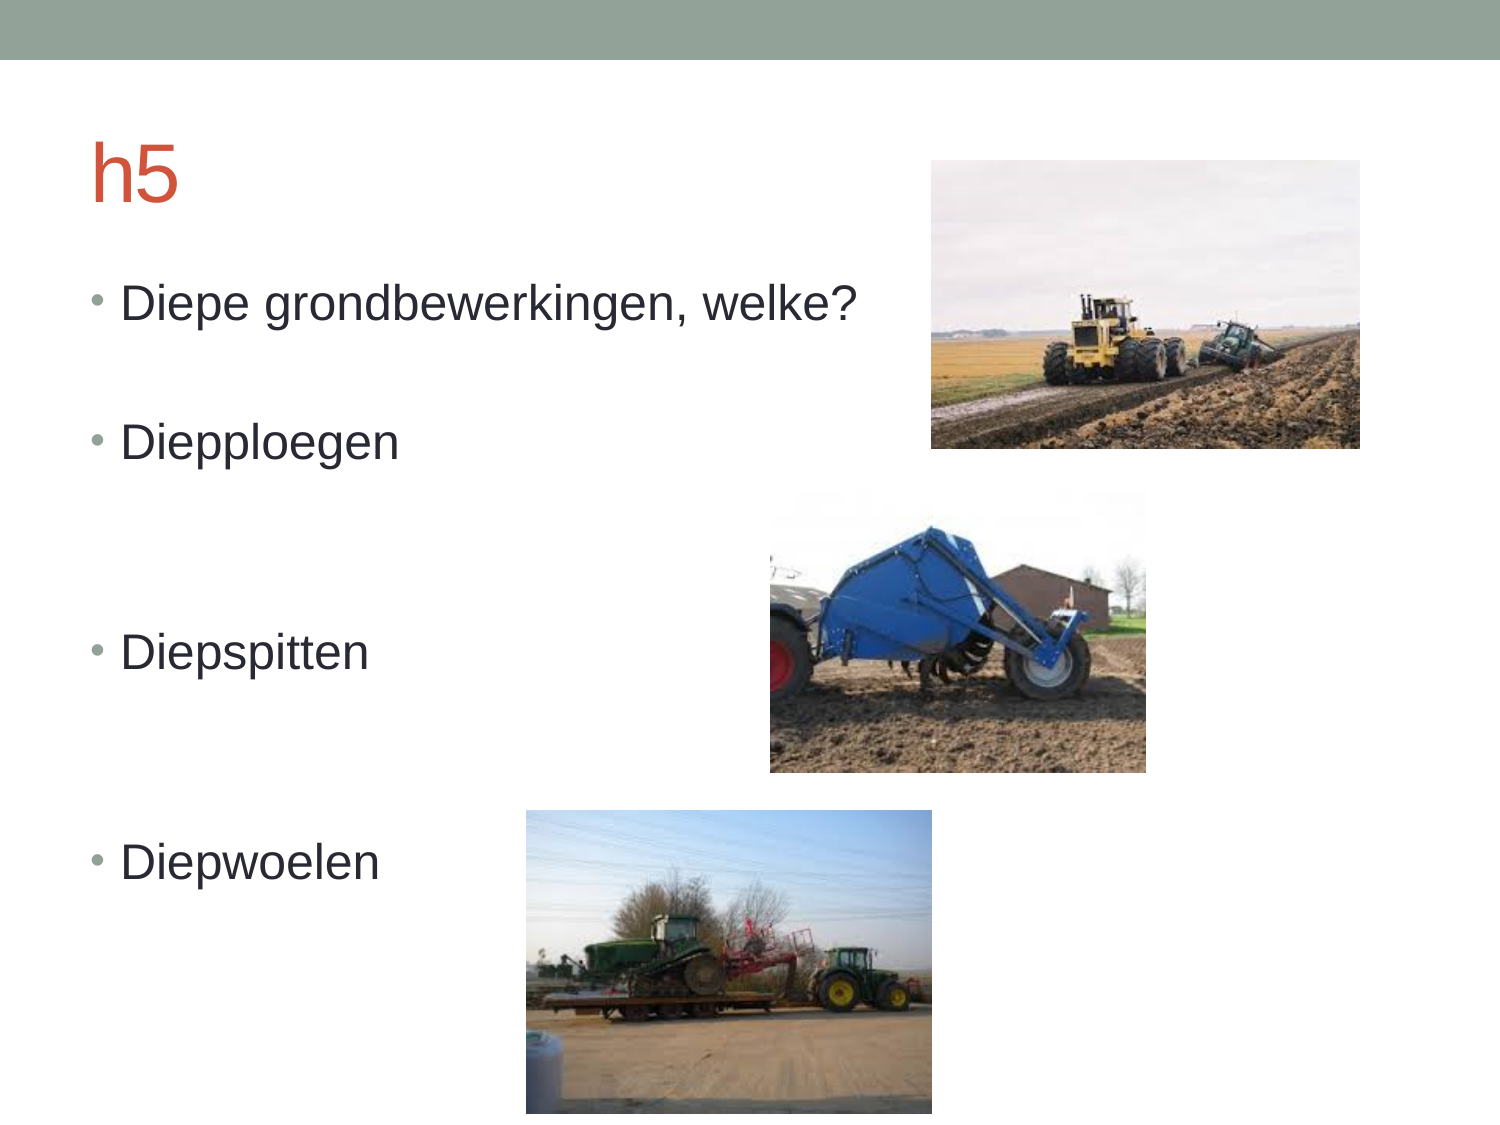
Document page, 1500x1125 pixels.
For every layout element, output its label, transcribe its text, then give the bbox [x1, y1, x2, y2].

title h5 [75, 87, 1425, 250]
picture [770, 491, 1146, 774]
picture [930, 160, 1360, 449]
list Diepe grondbewerkingen, welke? Diepploegen Diepspitten Diepwoelen [75, 262, 1425, 1063]
picture [526, 810, 932, 1114]
